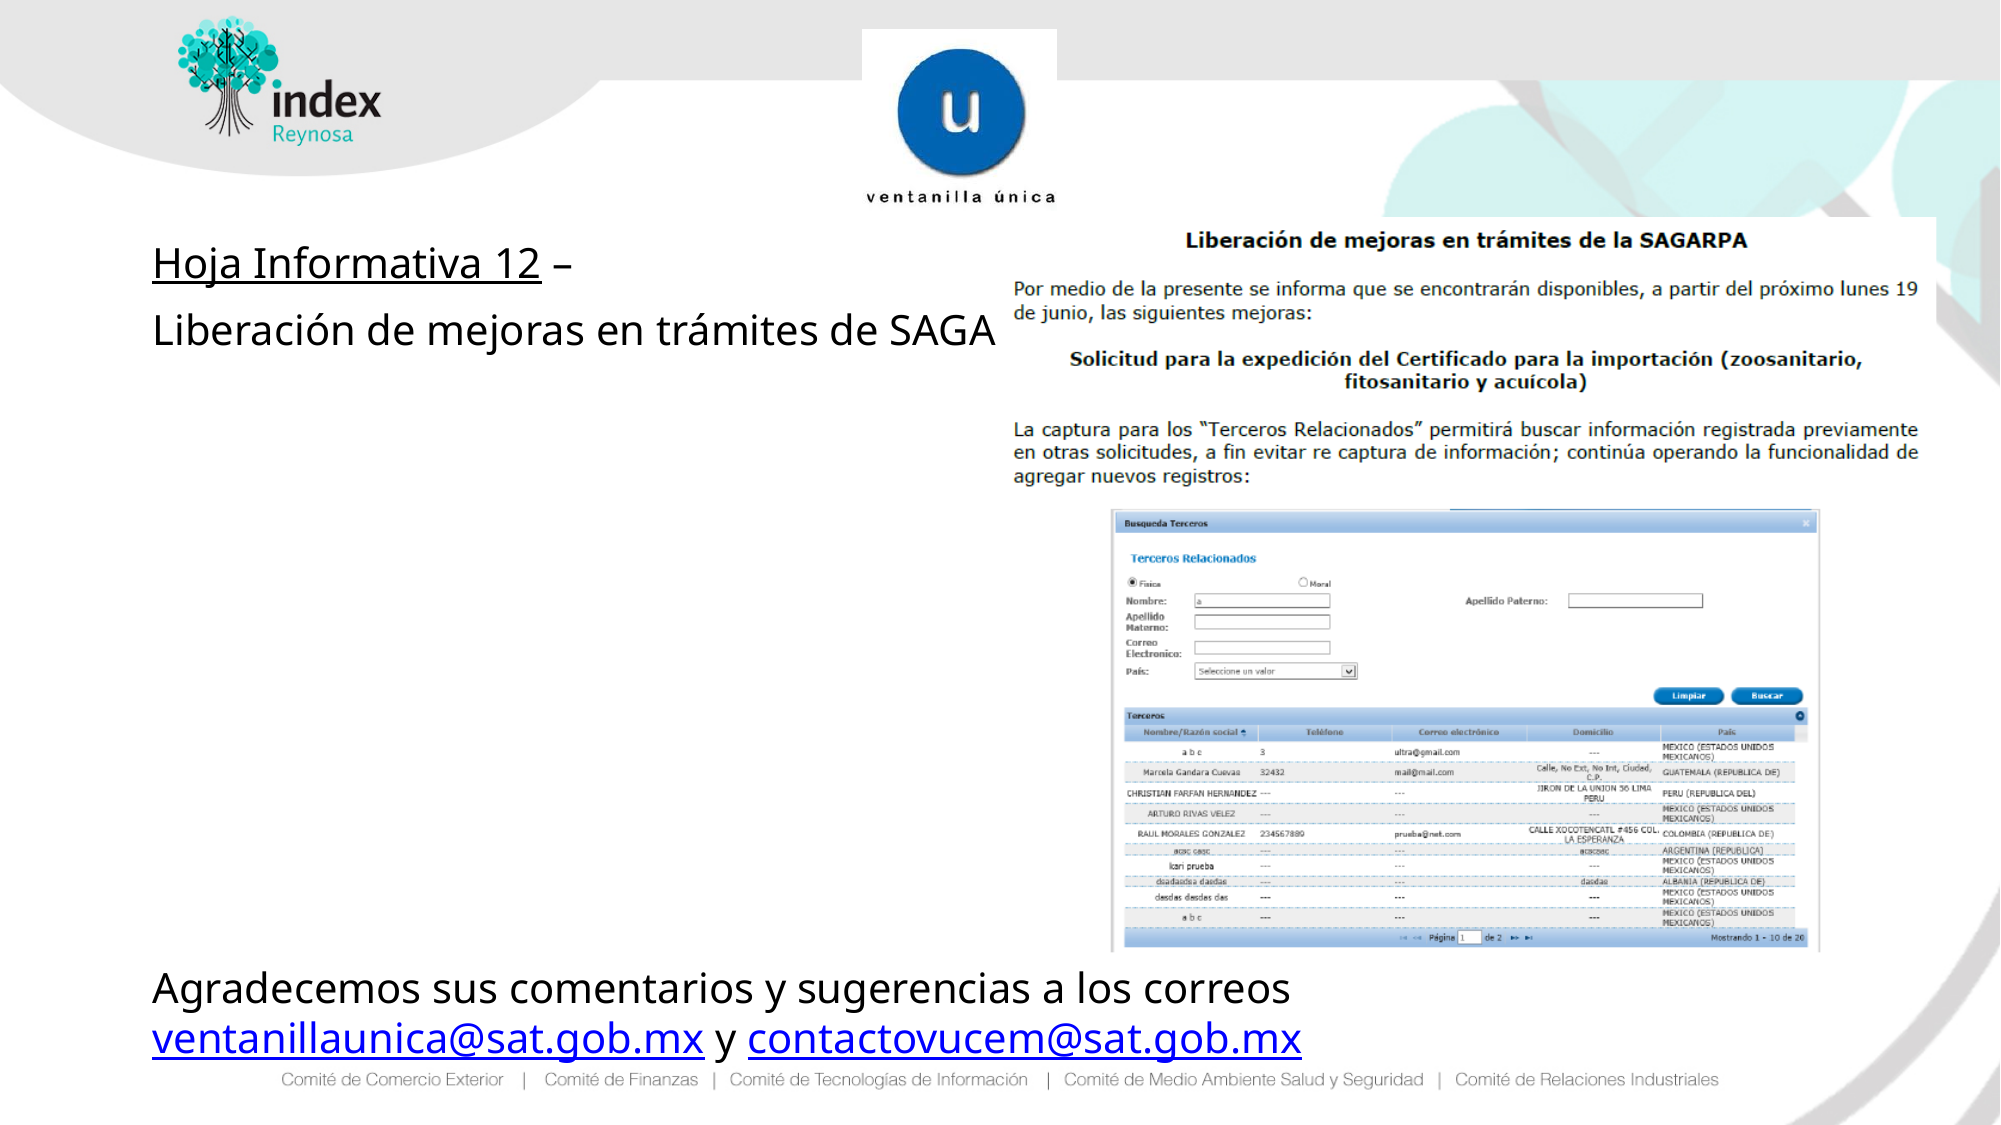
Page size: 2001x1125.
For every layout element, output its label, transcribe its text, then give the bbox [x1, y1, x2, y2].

list Hoja Informativa 12 – Liberación de mejoras en trámites de SAGARPA Agradecemos sus comentarios y sugerencias a los correos ventanillaunica@sat.gob.mx y contactovucem@sat.gob.mx [137, 229, 998, 785]
picture [0, 0, 2000, 1125]
